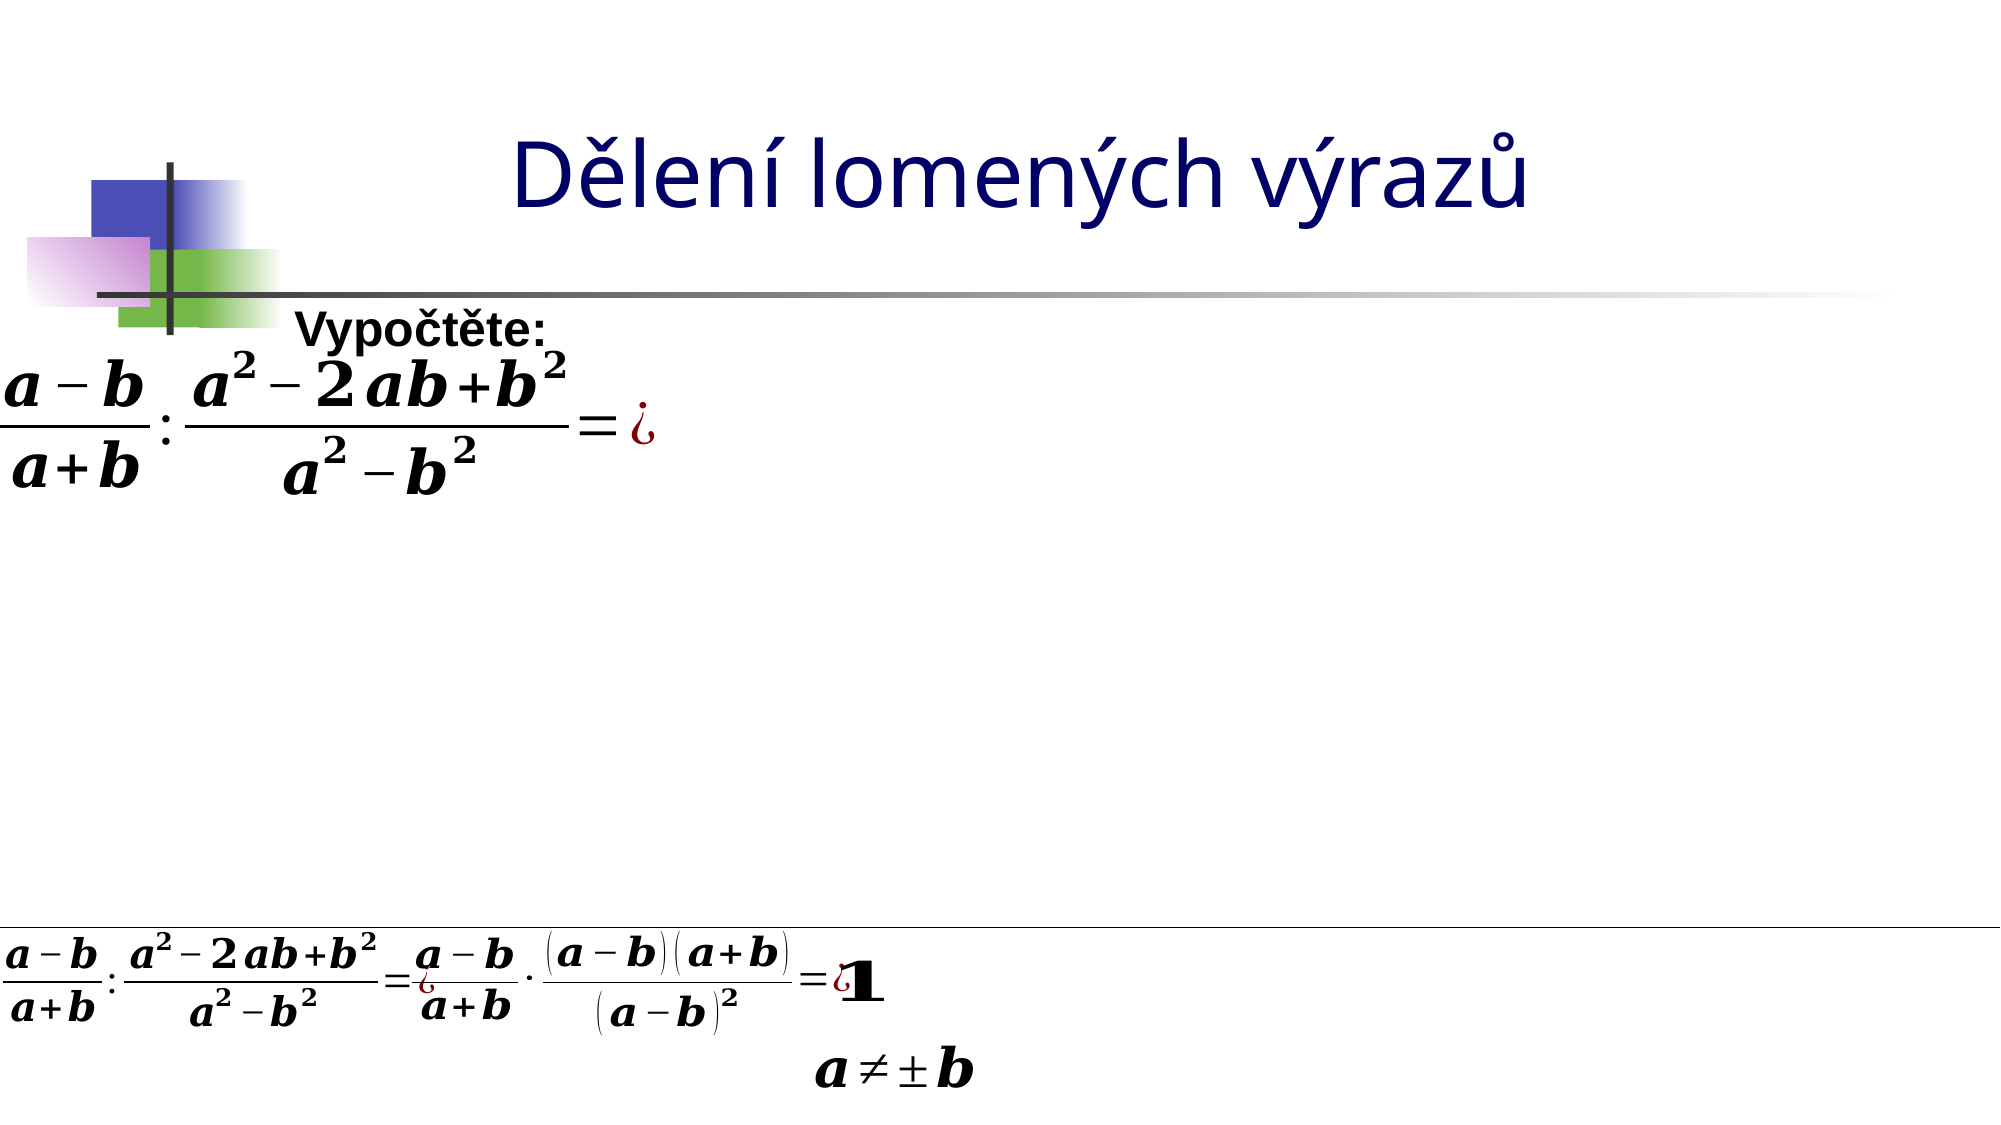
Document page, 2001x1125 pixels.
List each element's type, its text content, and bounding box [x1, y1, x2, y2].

text_box Vypočtěte: [279, 290, 581, 362]
text_box Dělení lomených výrazů [416, 113, 1626, 228]
